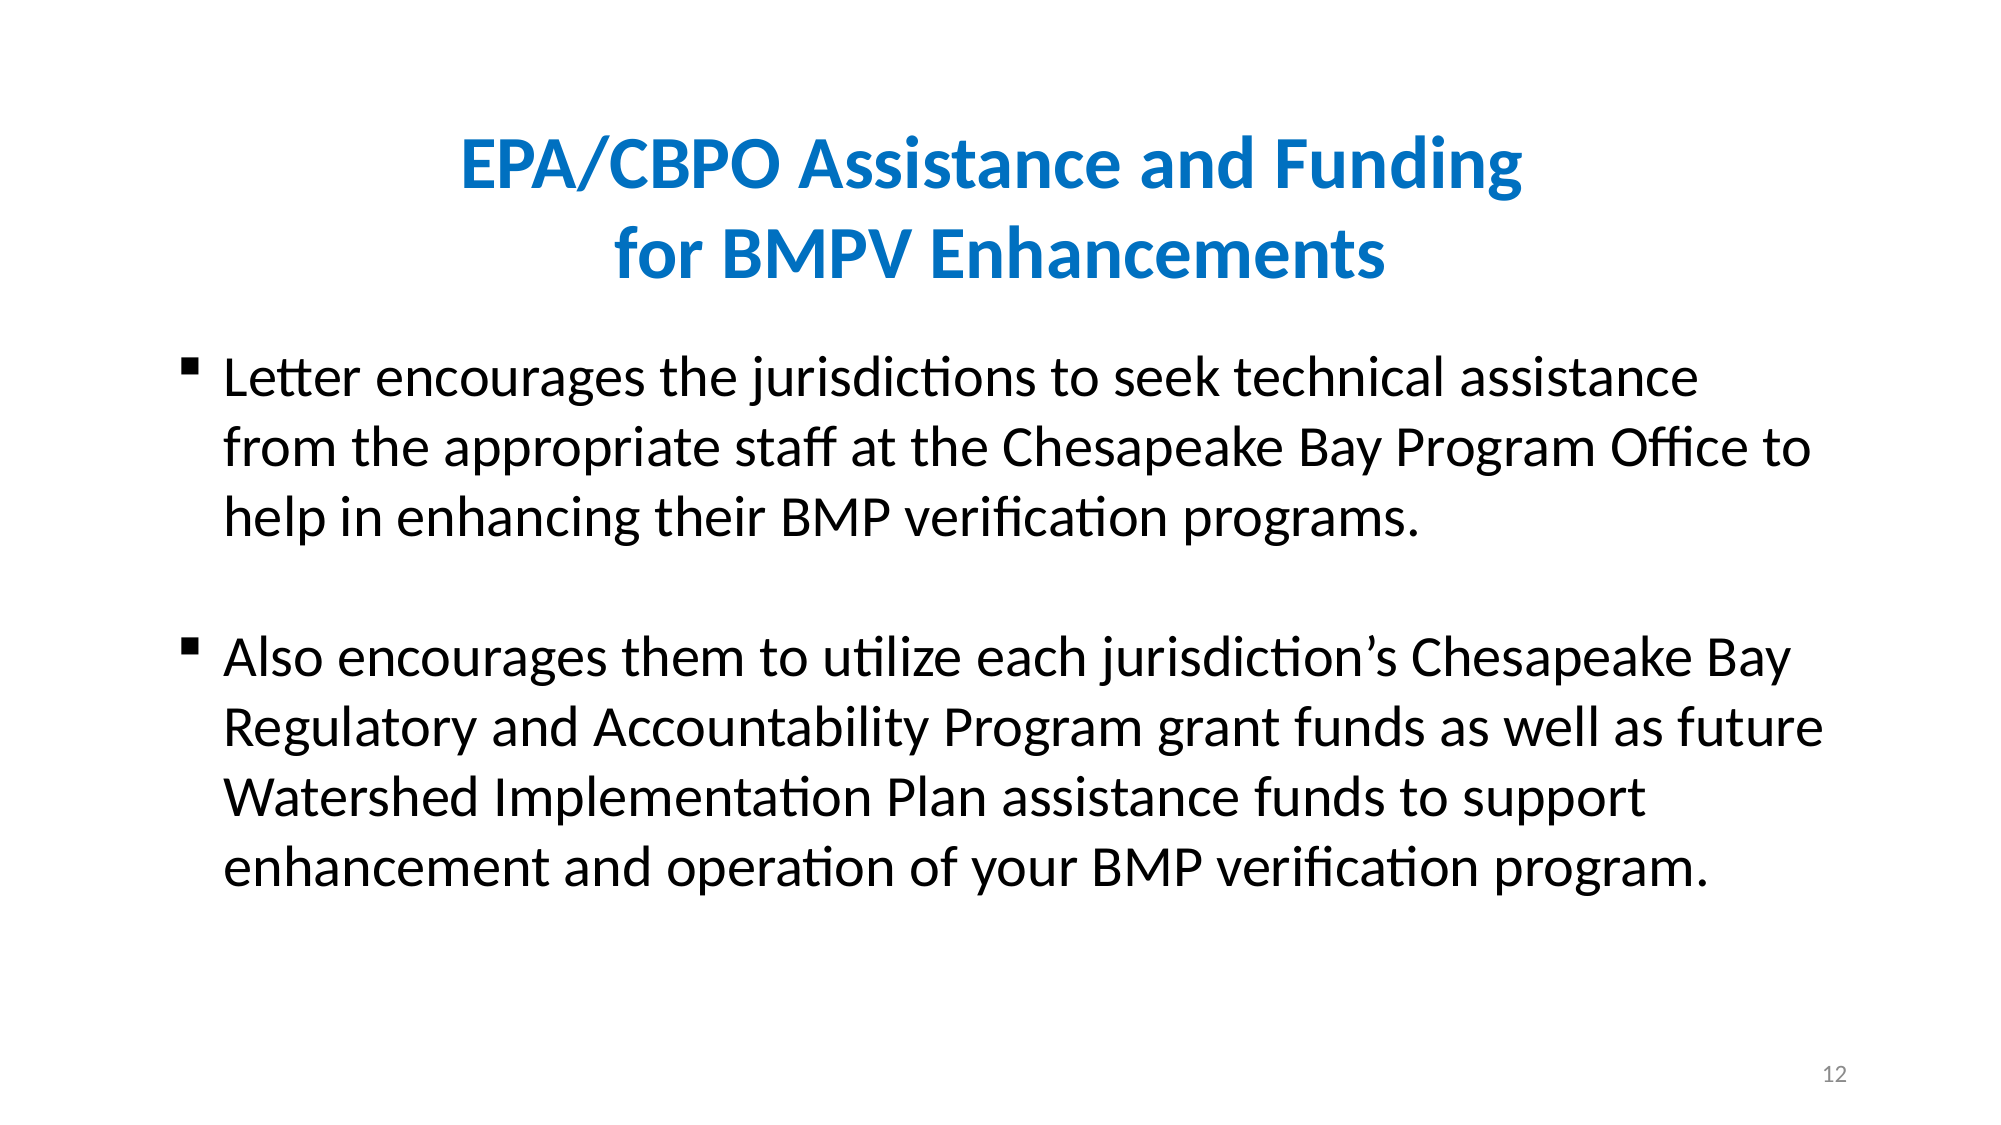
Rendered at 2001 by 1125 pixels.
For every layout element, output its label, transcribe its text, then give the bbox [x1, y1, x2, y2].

slide_number 12 [1412, 1042, 1863, 1103]
text_box EPA/CBPO Assistance and Funding for BMPV Enhancements Letter encourages the jurisdictions to seek technical assistance from the appropriate staff at the Chesapeake Bay Program Office to help in enhancing their BMP verification programs. Also encourages them to utilize each jurisdiction’s Chesapeake Bay Regulatory and Accountability Program grant funds as well as future Watershed Implementation Plan assistance funds to support enhancement and operation of your BMP verification program. [161, 106, 1840, 976]
